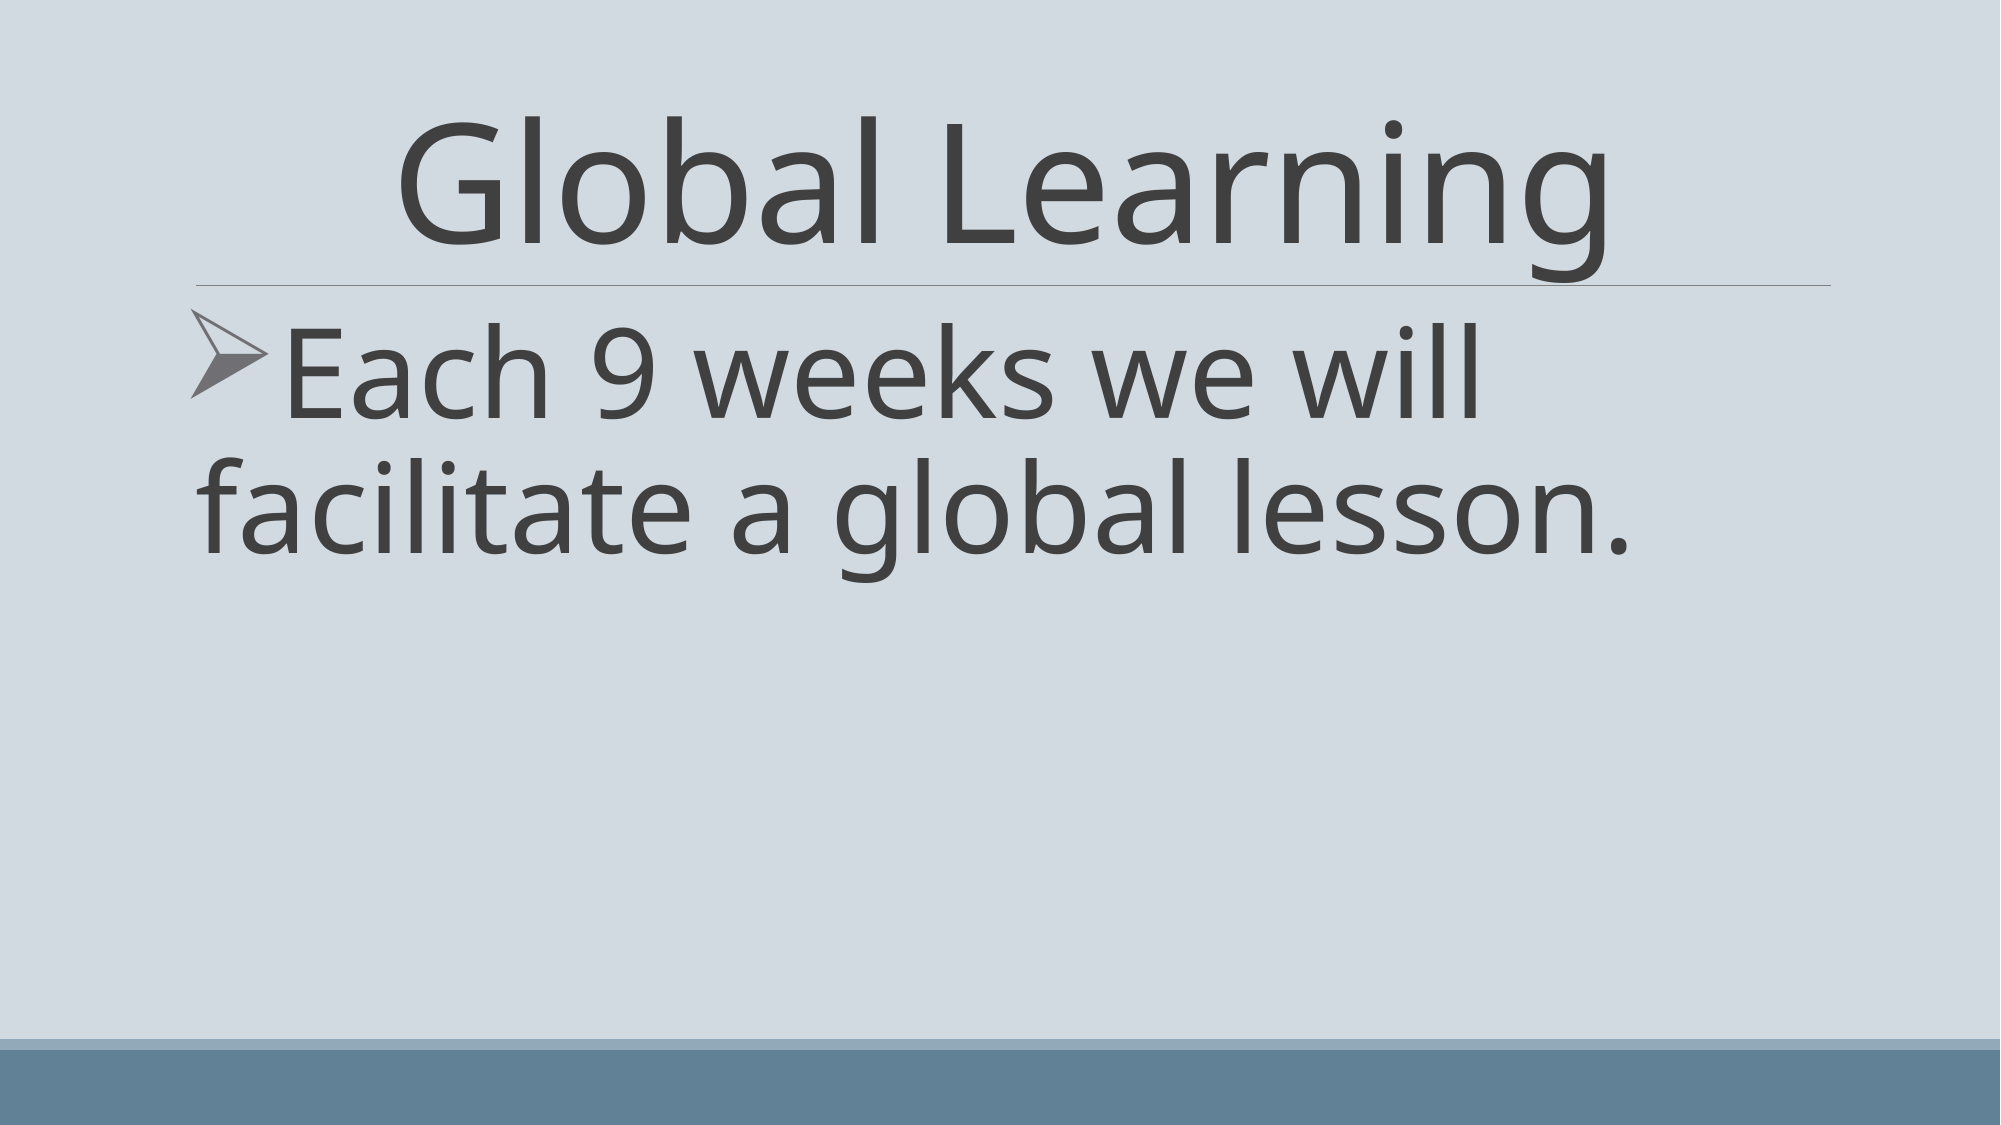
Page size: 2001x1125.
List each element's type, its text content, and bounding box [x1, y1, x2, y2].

list Each 9 weeks we will facilitate a global lesson. [180, 302, 1830, 963]
title Global Learning [180, 47, 1830, 285]
